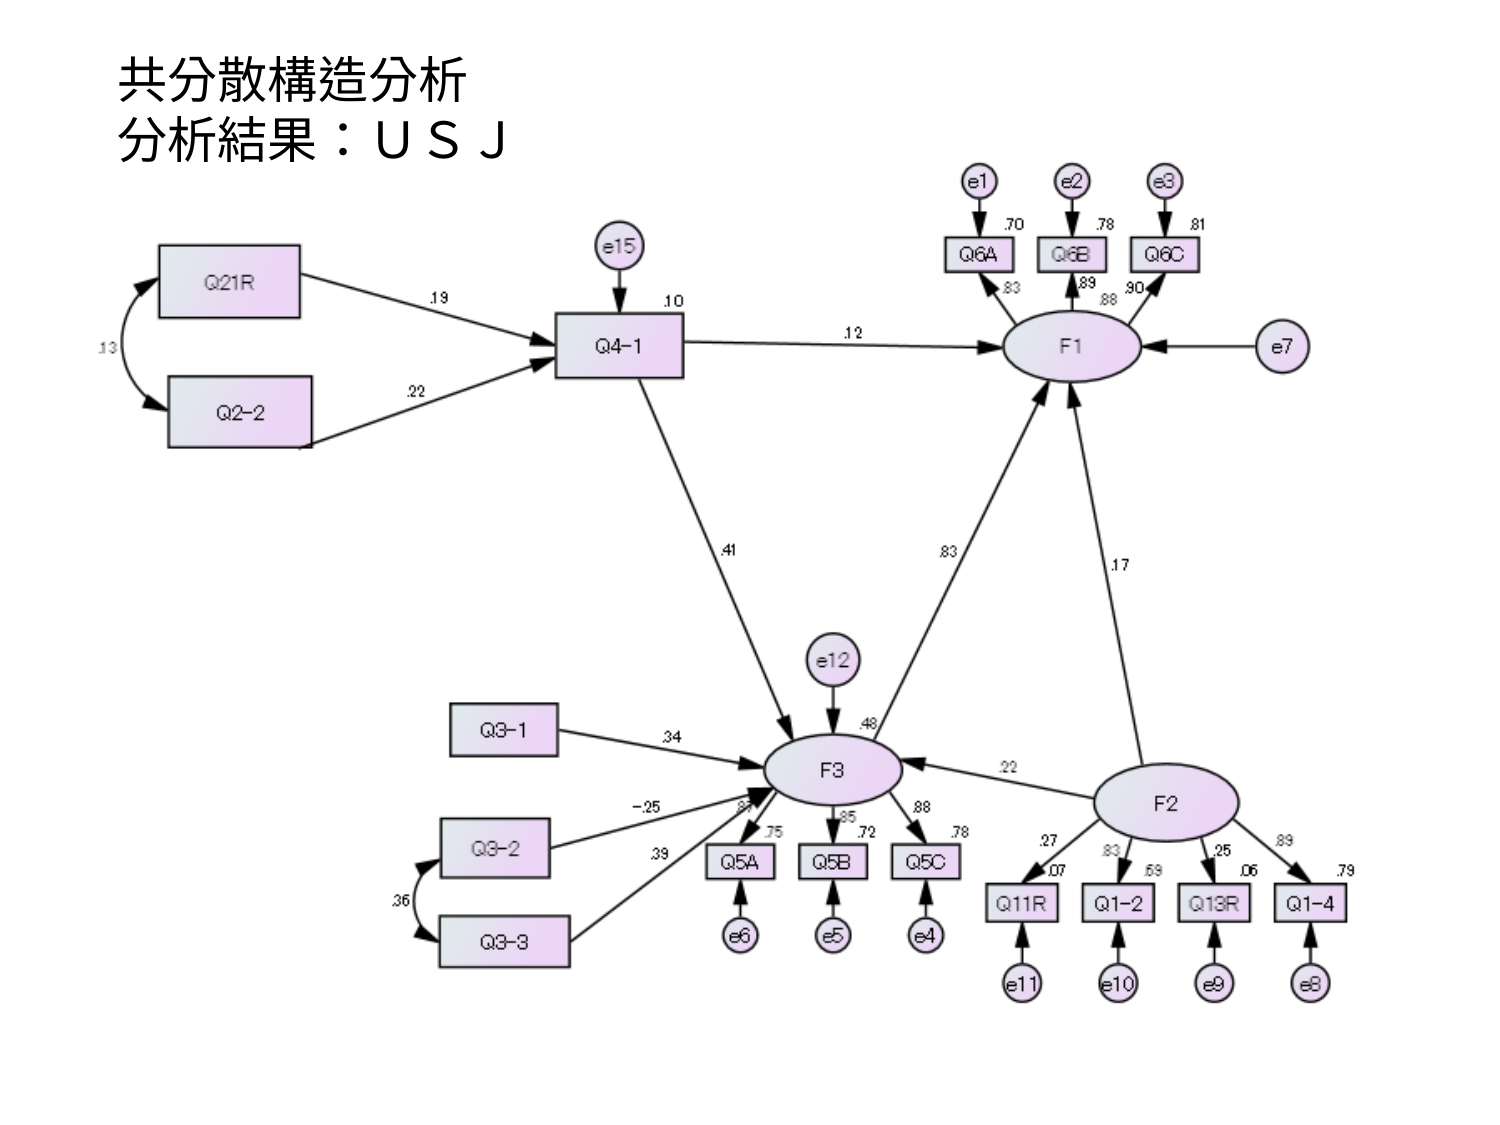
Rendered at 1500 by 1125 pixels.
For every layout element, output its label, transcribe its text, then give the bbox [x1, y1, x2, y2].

text_box 共分散構造分析 分析結果：ＵＳＪ [103, 41, 564, 123]
picture [89, 125, 1391, 1025]
